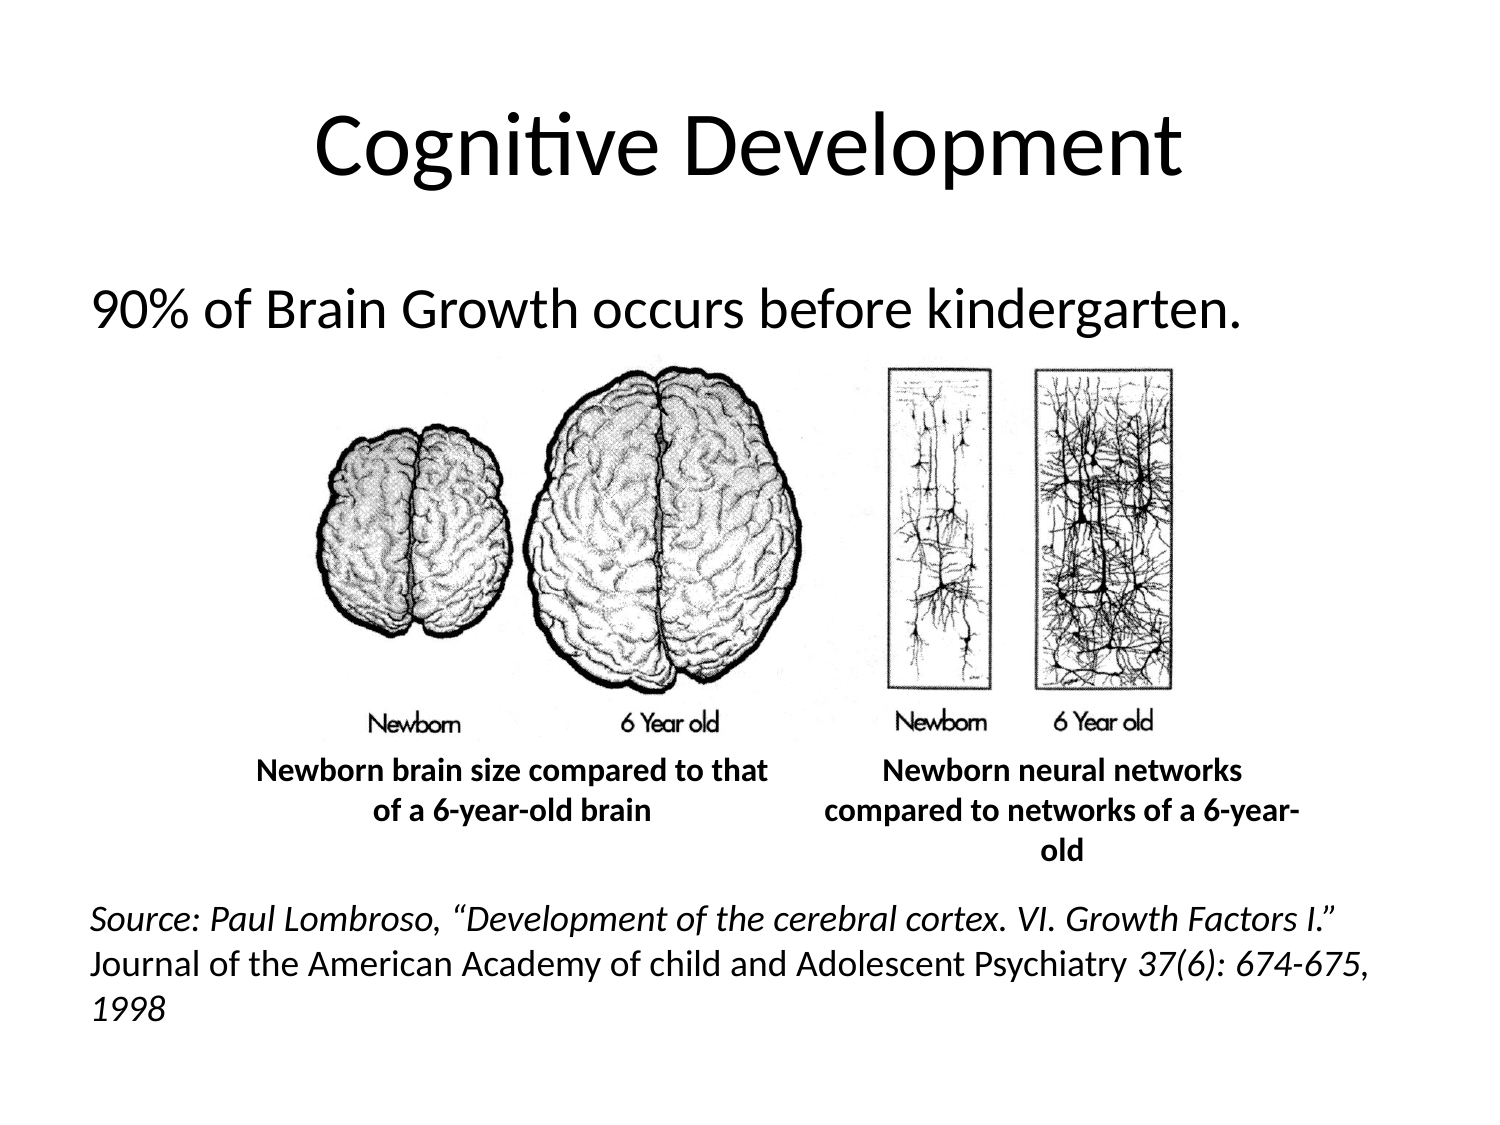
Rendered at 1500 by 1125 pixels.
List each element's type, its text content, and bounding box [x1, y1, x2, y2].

picture [306, 354, 1186, 741]
text_box Source: Paul Lombroso, “Development of the cerebral cortex. VI. Growth Factors I.” Journal of the American Academy of child and Adolescent Psychiatry 37(6): 674-675, 1998 [74, 886, 1425, 1036]
list 90% of Brain Growth occurs before kindergarten. [75, 262, 1425, 886]
title Cognitive Development [75, 45, 1425, 233]
text_box Newborn brain size compared to that of a 6-year-old brain [225, 740, 799, 836]
text_box Newborn neural networks compared to networks of a 6-year-old [799, 740, 1325, 876]
